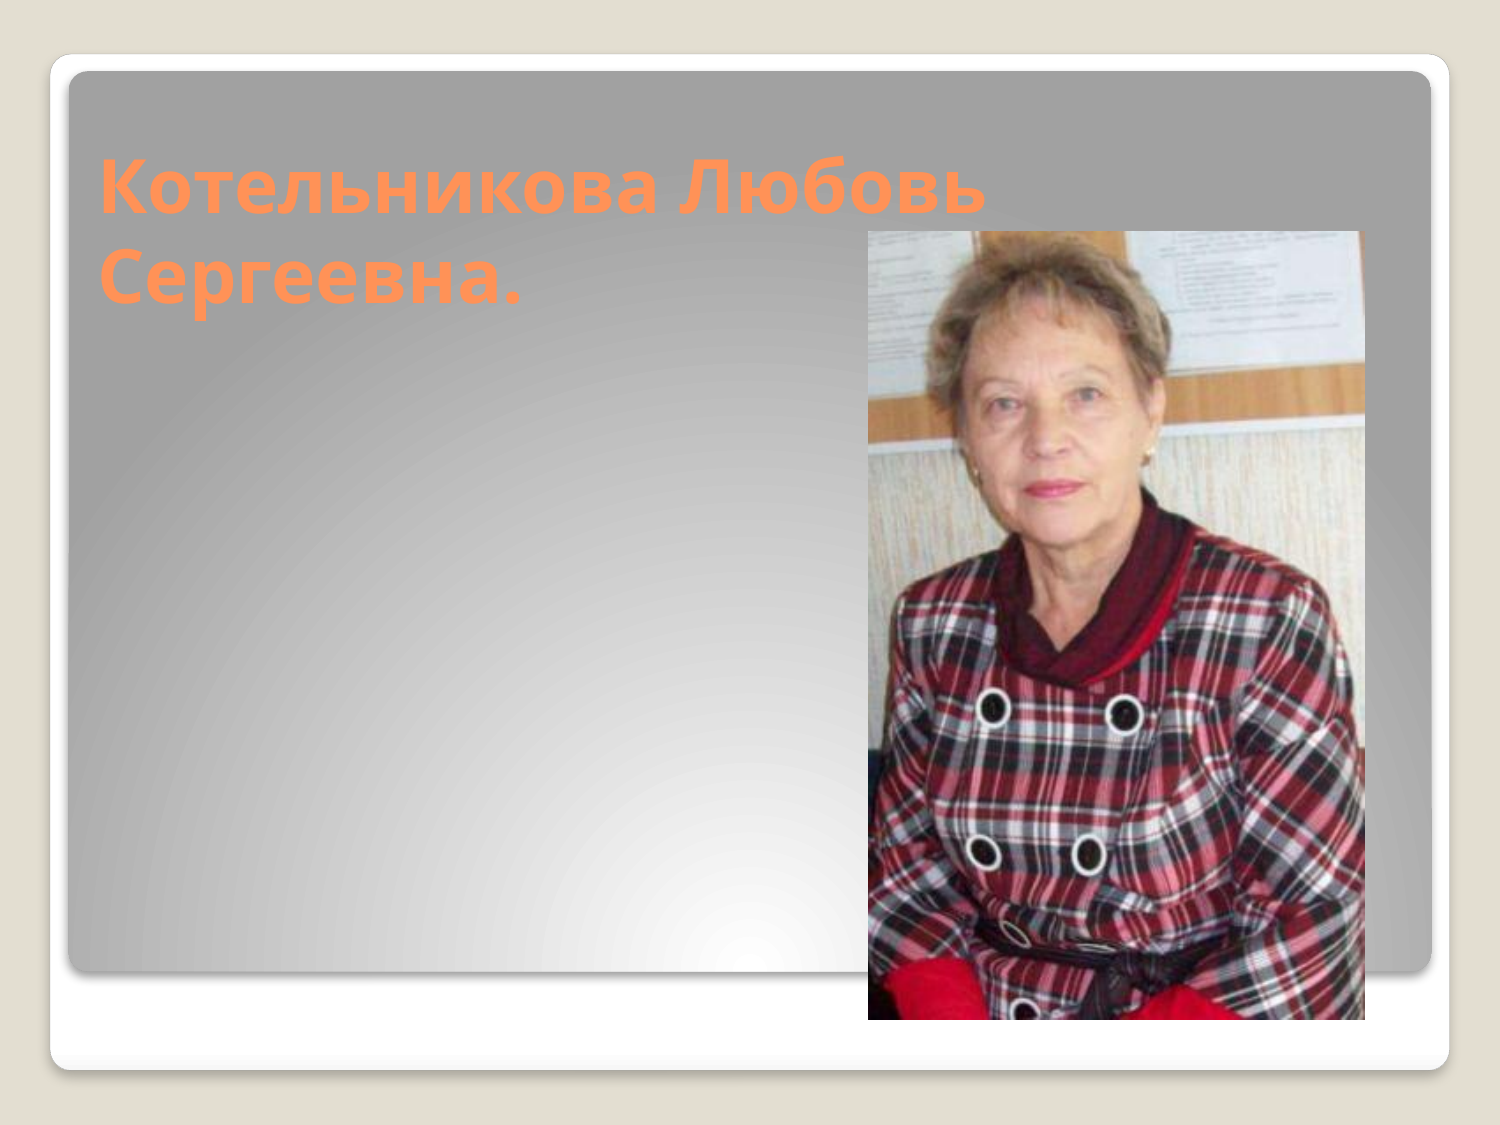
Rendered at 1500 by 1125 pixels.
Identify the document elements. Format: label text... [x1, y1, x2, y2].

picture [867, 231, 1365, 1021]
title Котельникова Любовь Сергеевна. [82, 90, 1425, 327]
